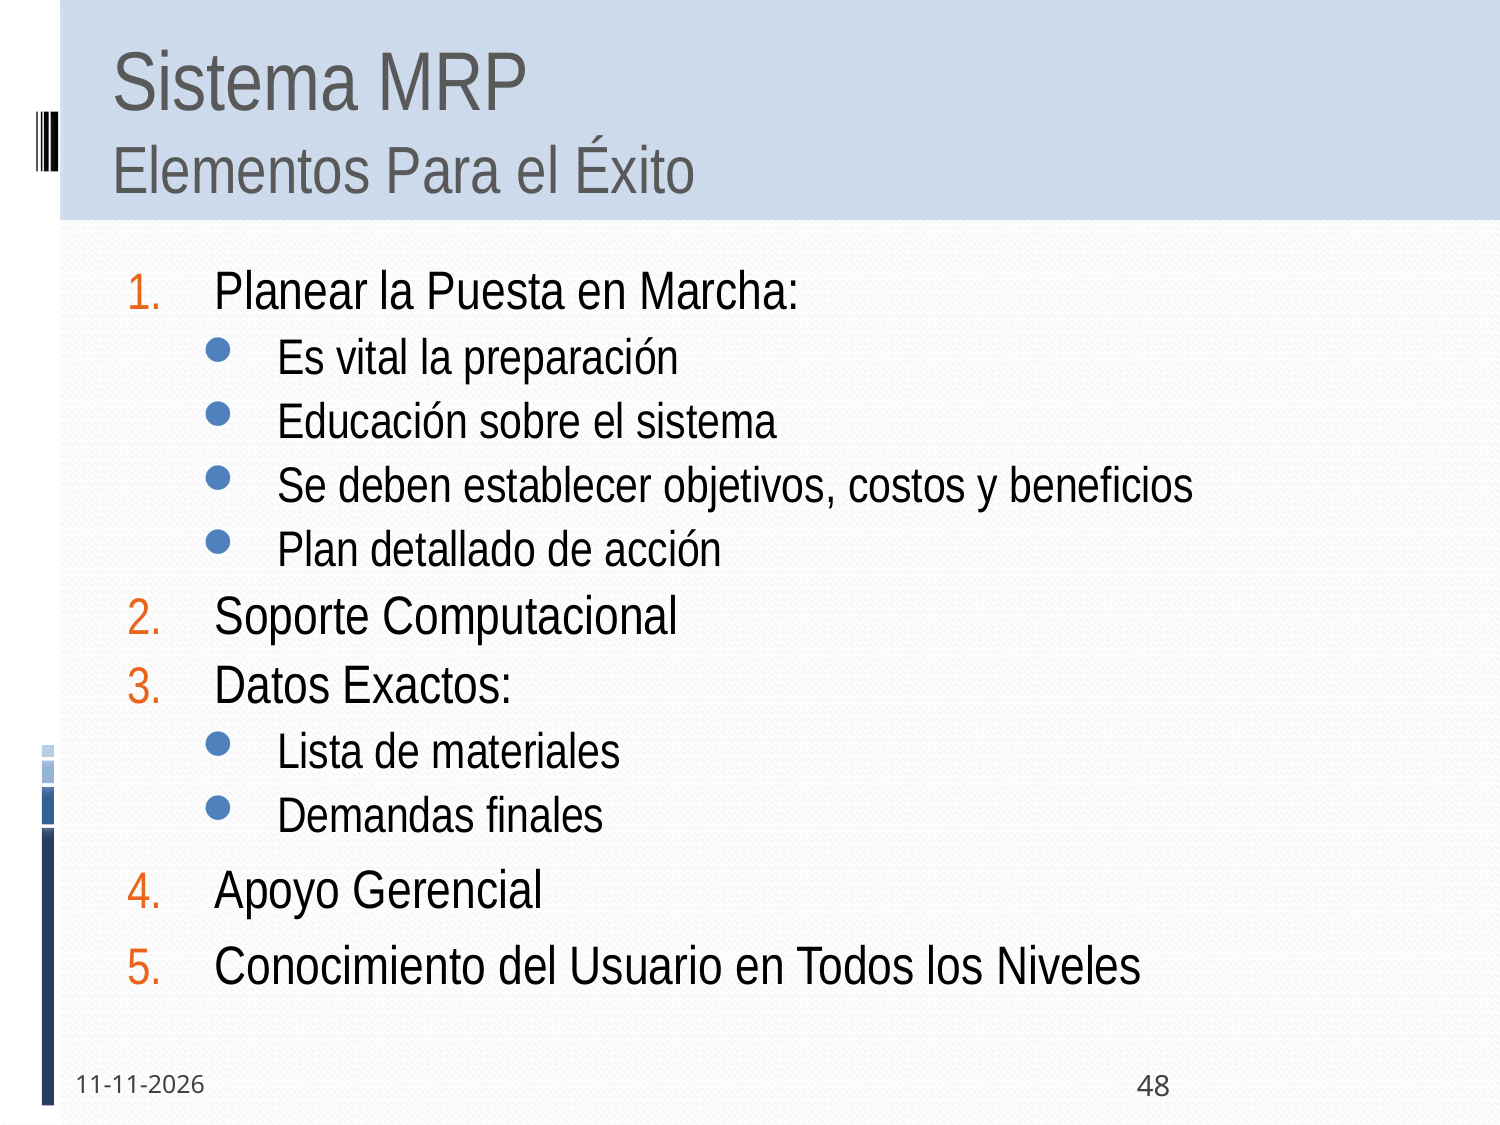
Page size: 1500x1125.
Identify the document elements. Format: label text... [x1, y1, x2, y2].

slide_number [75, 1042, 243, 1103]
slide_number 48 [1045, 1046, 1171, 1107]
title Sistema MRP Elementos Para el Éxito [111, 18, 1436, 207]
list Planear la Puesta en Marcha: Es vital la preparación Educación sobre el sistema Se deben establecer objetivos, costos y beneficios Plan detallado de acción Soporte Computacional Datos Exactos: Lista de materiales Demandas finales Apoyo Gerencial Conocimiento del Usuario en Todos los Niveles [111, 255, 1436, 1038]
